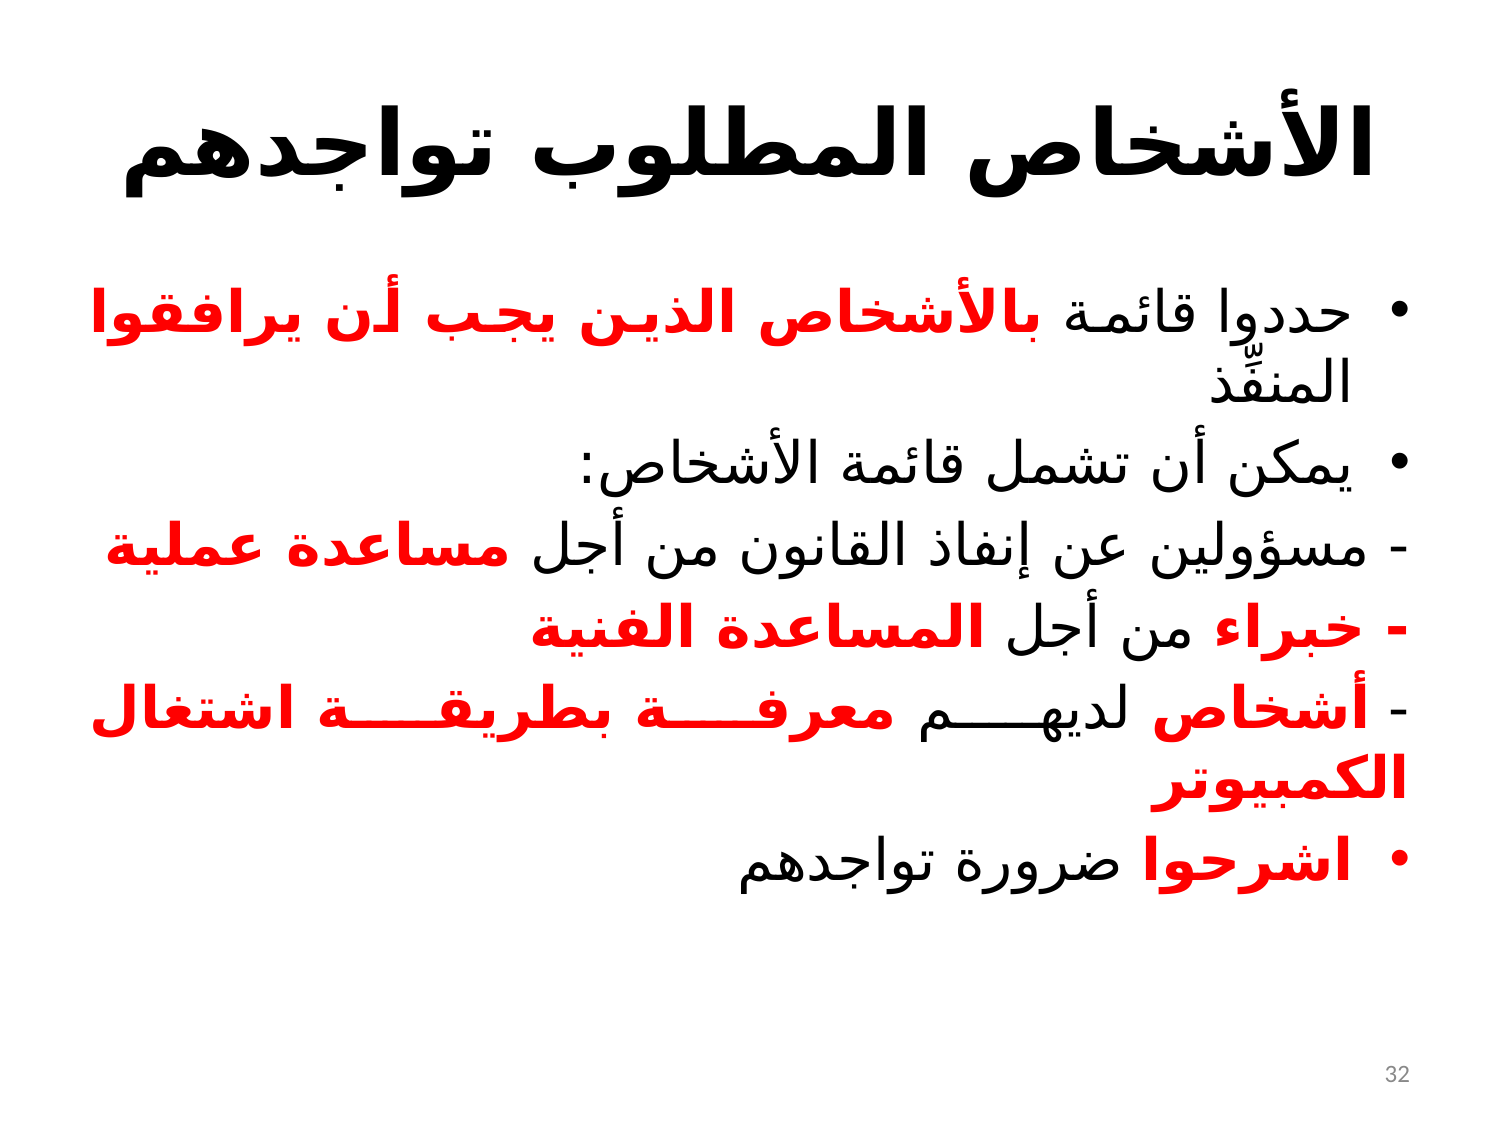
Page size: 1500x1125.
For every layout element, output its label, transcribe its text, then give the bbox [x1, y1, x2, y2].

list حددوا قائمة بالأشخاص الذين يجب أن يرافقوا المنفِّذ يمكن أن تشمل قائمة الأشخاص: - مسؤولين عن إنفاذ القانون من أجل مساعدة عملية - خبراء من أجل المساعدة الفنية - أشخاص لديهم معرفة بطريقة اشتغال الكمبيوتر اشرحوا ضرورة تواجدهم [75, 266, 1425, 1009]
title الأشخاص المطلوب تواجدهم [75, 45, 1425, 233]
slide_number 32 [1074, 1042, 1425, 1103]
